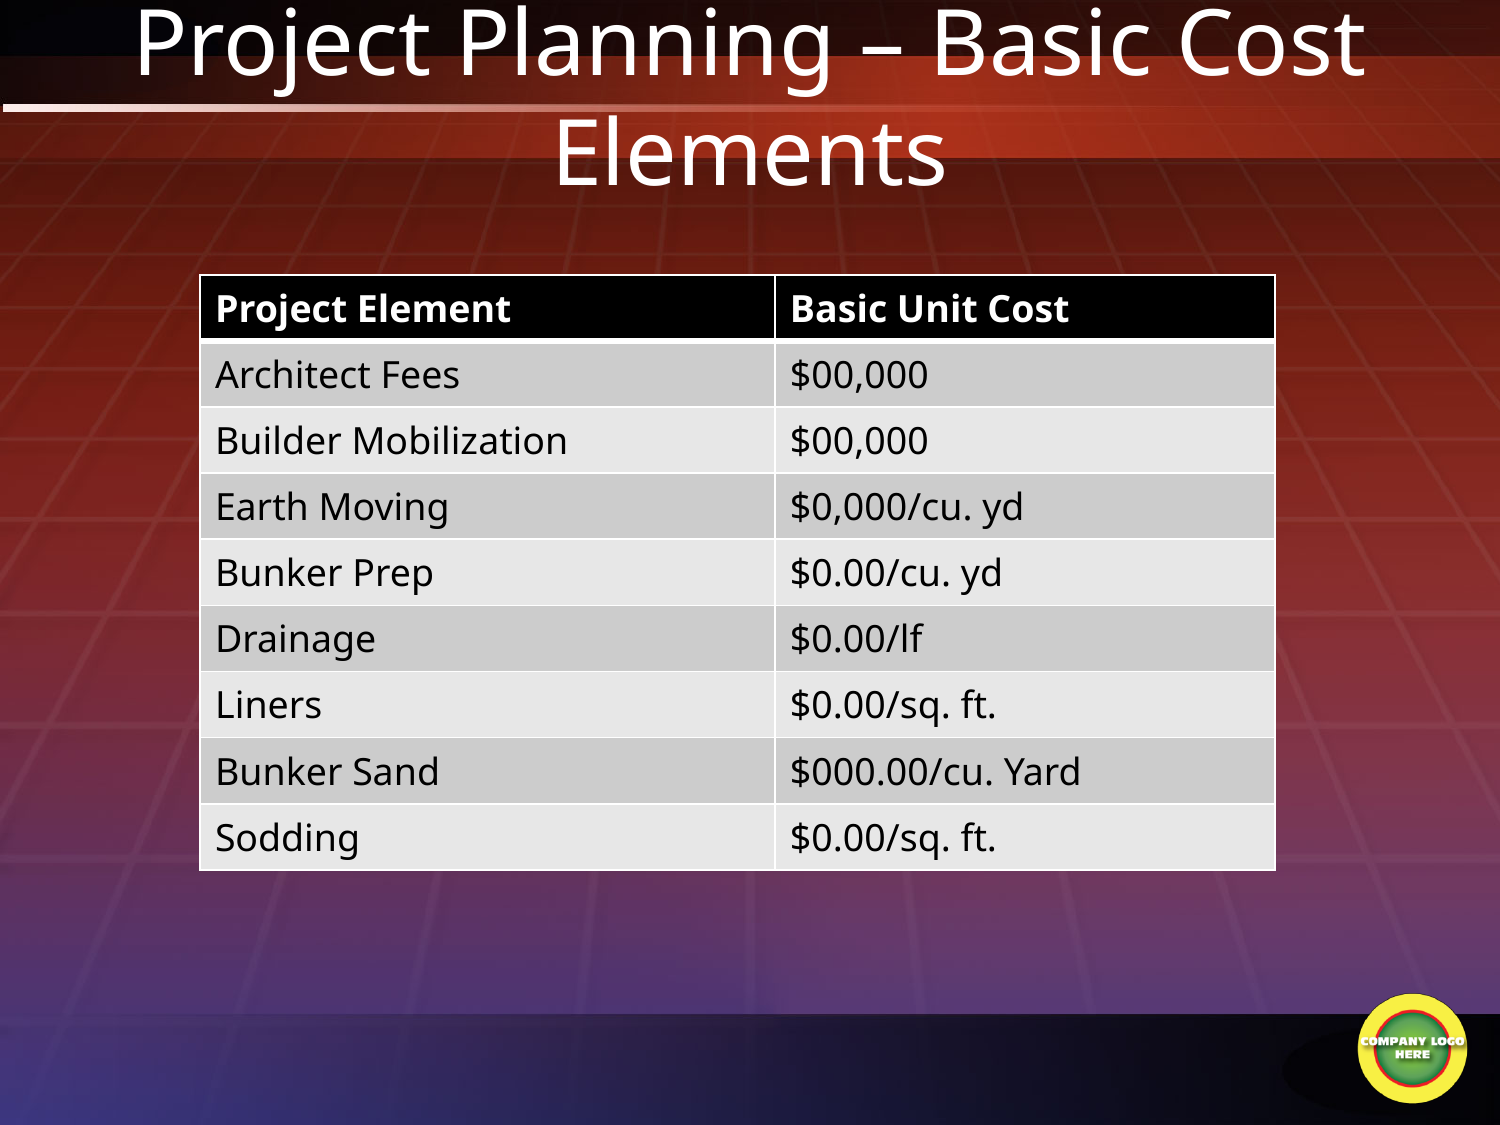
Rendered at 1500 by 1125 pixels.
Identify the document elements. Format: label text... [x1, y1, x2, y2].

table_cell $0.00/sq. ft. [776, 672, 1274, 737]
table_cell Bunker Prep [201, 540, 774, 605]
table_cell Liners [201, 672, 774, 737]
table_header Project Element [201, 276, 774, 338]
table_cell $0.00/lf [776, 606, 1274, 671]
table_cell Earth Moving [201, 474, 774, 538]
table_cell Drainage [201, 606, 774, 671]
table_cell $00,000 [776, 408, 1274, 472]
table_cell Sodding [201, 805, 774, 869]
picture [0, 0, 1500, 1125]
table_cell Builder Mobilization [201, 408, 774, 472]
table_cell $00,000 [776, 344, 1274, 406]
table_cell $0,000/cu. yd [776, 474, 1274, 538]
table_cell Bunker Sand [201, 738, 774, 803]
table_header Basic Unit Cost [776, 276, 1274, 338]
table_cell Architect Fees [201, 344, 774, 406]
table_cell $0.00/sq. ft. [776, 805, 1274, 869]
title Project Planning – Basic Cost Elements [75, 0, 1425, 188]
table_cell $0.00/cu. yd [776, 540, 1274, 605]
table_cell $000.00/cu. Yard [776, 738, 1274, 803]
